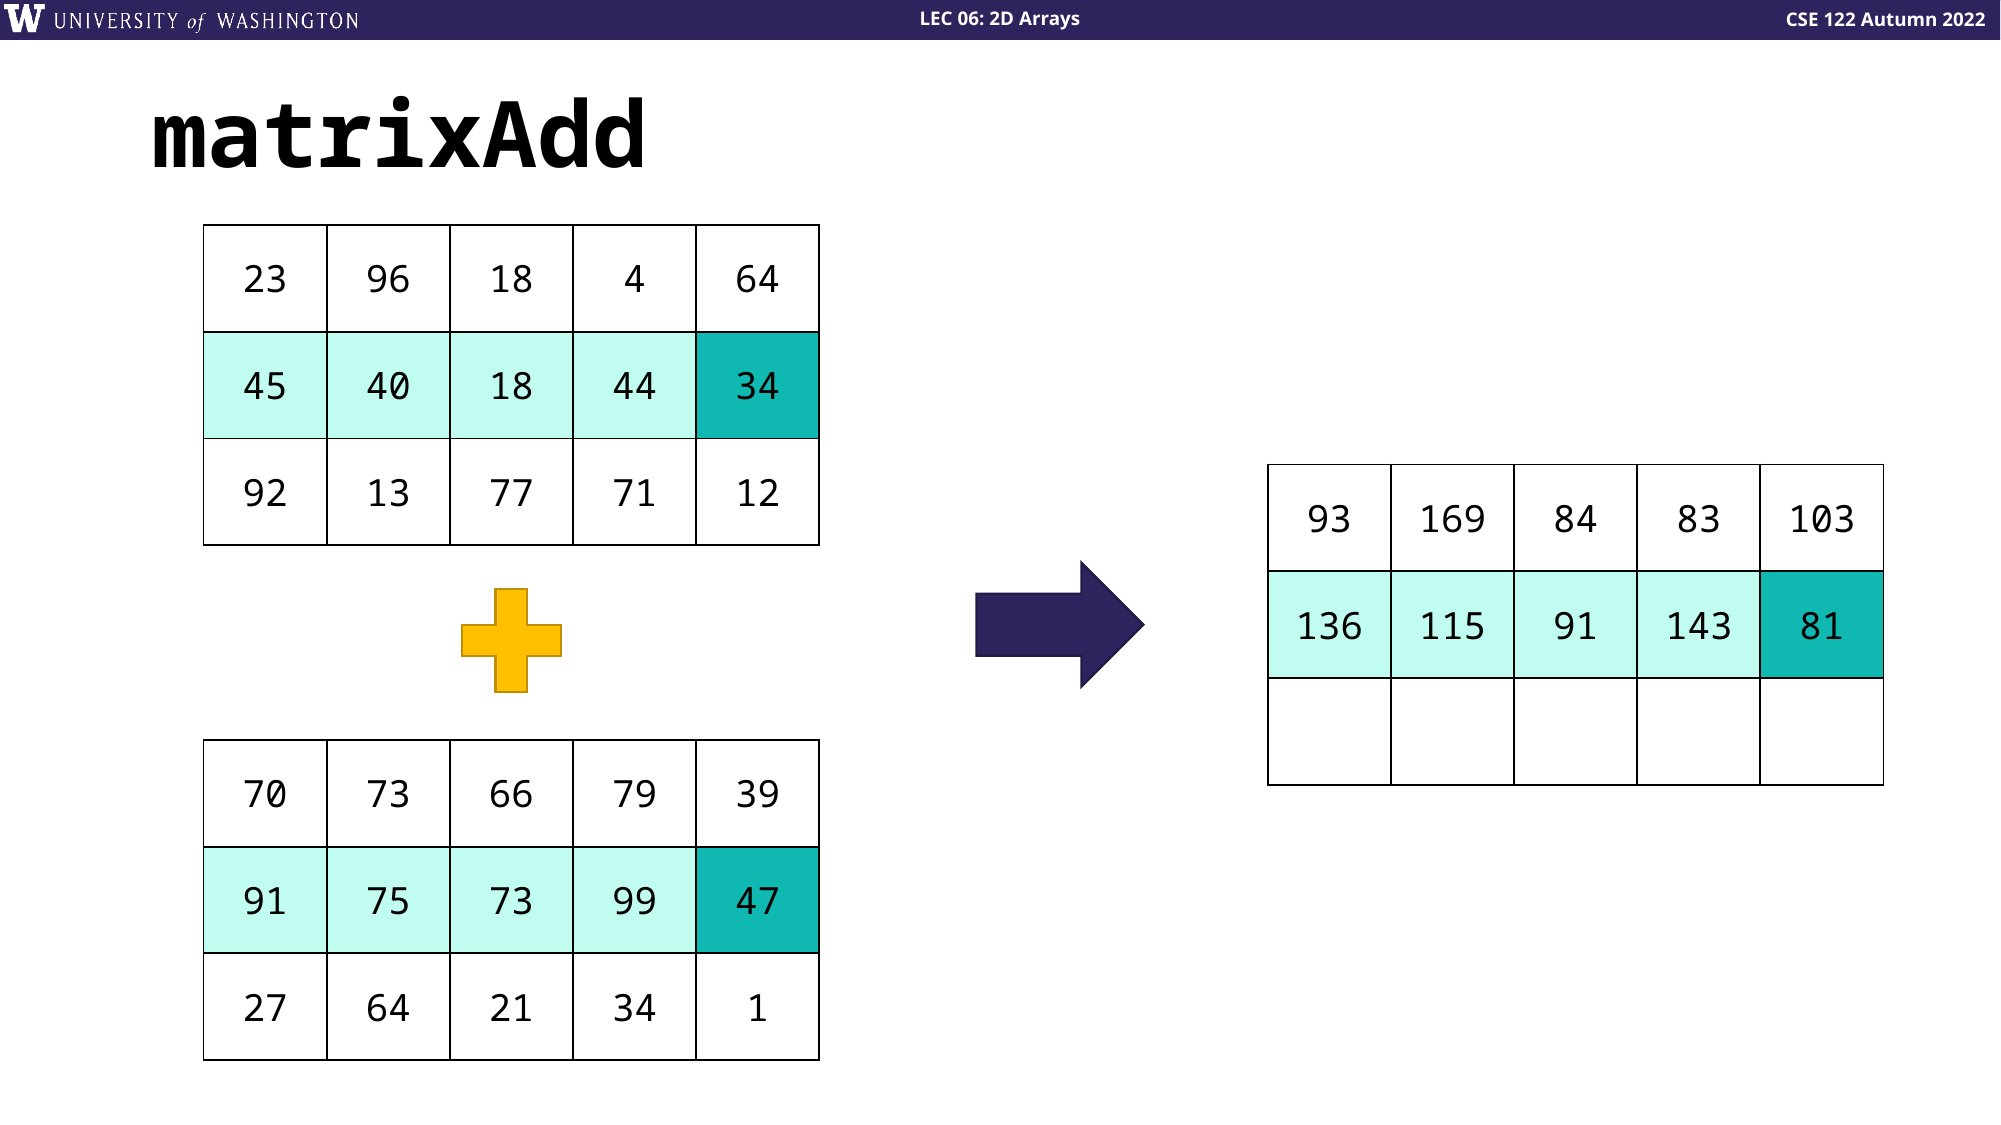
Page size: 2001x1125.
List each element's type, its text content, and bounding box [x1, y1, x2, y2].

table_header 18 [451, 226, 572, 331]
table_cell 12 [697, 439, 818, 544]
text_box [975, 560, 1145, 690]
table_header 169 [1392, 465, 1513, 570]
table_header 73 [328, 741, 449, 846]
table_header 79 [574, 741, 695, 846]
table_cell 71 [574, 439, 695, 544]
table_cell 91 [204, 848, 326, 952]
table_cell 27 [204, 954, 326, 1059]
table_cell 136 [1269, 572, 1390, 677]
table_header 93 [1269, 465, 1390, 570]
table_cell 143 [1638, 572, 1759, 677]
table_cell 92 [204, 439, 326, 544]
table_cell 81 [1761, 572, 1883, 677]
table_header 39 [697, 741, 818, 846]
table_cell 73 [451, 848, 572, 952]
table_cell 99 [574, 848, 695, 952]
table_cell 75 [328, 848, 449, 952]
picture [4, 4, 358, 33]
table_cell 44 [574, 333, 695, 438]
table_cell 47 [697, 848, 818, 952]
table_cell 34 [697, 333, 818, 438]
table_cell 45 [204, 333, 326, 438]
table_header 66 [451, 741, 572, 846]
title matrixAdd [137, 74, 1863, 200]
text_box [461, 588, 562, 693]
table_cell [1515, 679, 1636, 784]
table_header 70 [204, 741, 326, 846]
table_header 83 [1638, 465, 1759, 570]
table_cell 13 [328, 439, 449, 544]
table_cell 21 [451, 954, 572, 1059]
table_cell [1638, 679, 1759, 784]
table_cell 18 [451, 333, 572, 438]
table_cell 40 [328, 333, 449, 438]
table_cell 91 [1515, 572, 1636, 677]
table_cell [1392, 679, 1513, 784]
table_cell 115 [1392, 572, 1513, 677]
table_header 23 [204, 226, 326, 331]
table_header 96 [328, 226, 449, 331]
table_cell 64 [328, 954, 449, 1059]
table_cell [1269, 679, 1390, 784]
table_cell [1761, 679, 1883, 784]
table_cell 77 [451, 439, 572, 544]
table_cell 34 [574, 954, 695, 1059]
table_header 4 [574, 226, 695, 331]
table_cell 1 [697, 954, 818, 1059]
table_header 84 [1515, 465, 1636, 570]
table_header 103 [1761, 465, 1883, 570]
table_header 64 [697, 226, 818, 331]
